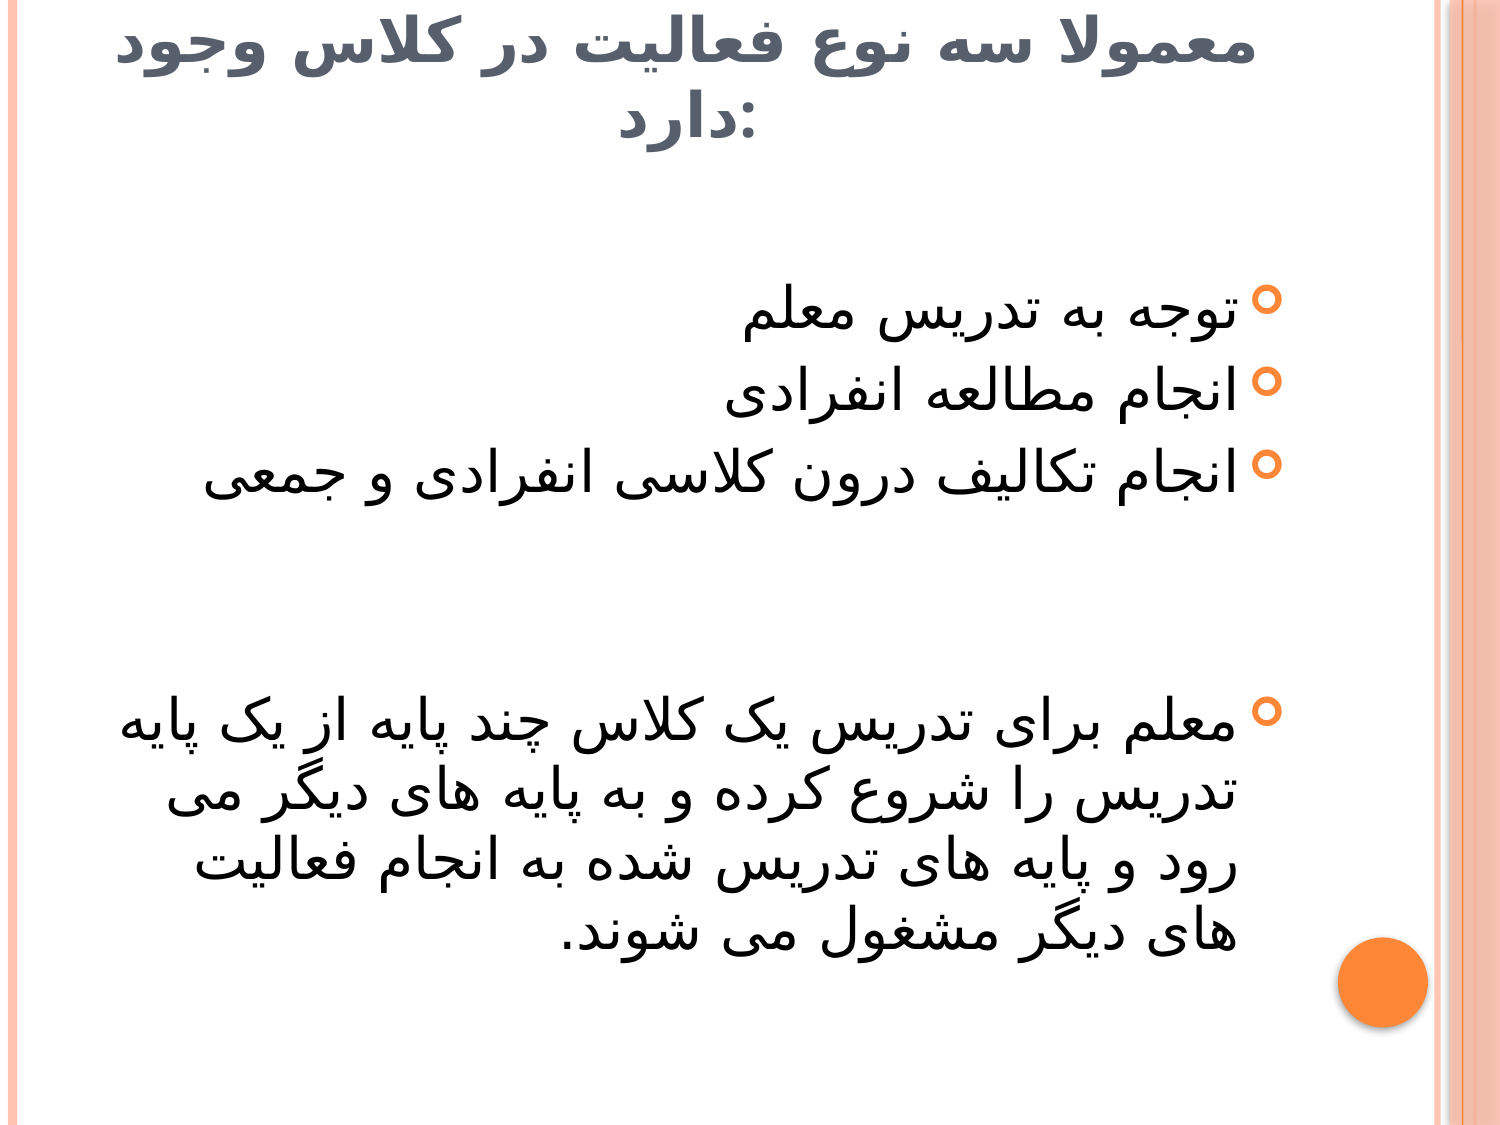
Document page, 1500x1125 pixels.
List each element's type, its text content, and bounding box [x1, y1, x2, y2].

list توجه به تدریس معلم انجام مطالعه انفرادی انجام تکالیف درون کلاسی انفرادی و جمعی معلم برای تدریس یک کلاس چند پایه از یک پایه تدریس را شروع کرده و به پایه های دیگر می رود و پایه های تدریس شده به انجام فعالیت های دیگر مشغول می شوند. [75, 262, 1300, 1062]
title معمولا سه نوع فعالیت در کلاس وجود دارد: [75, 45, 1300, 233]
